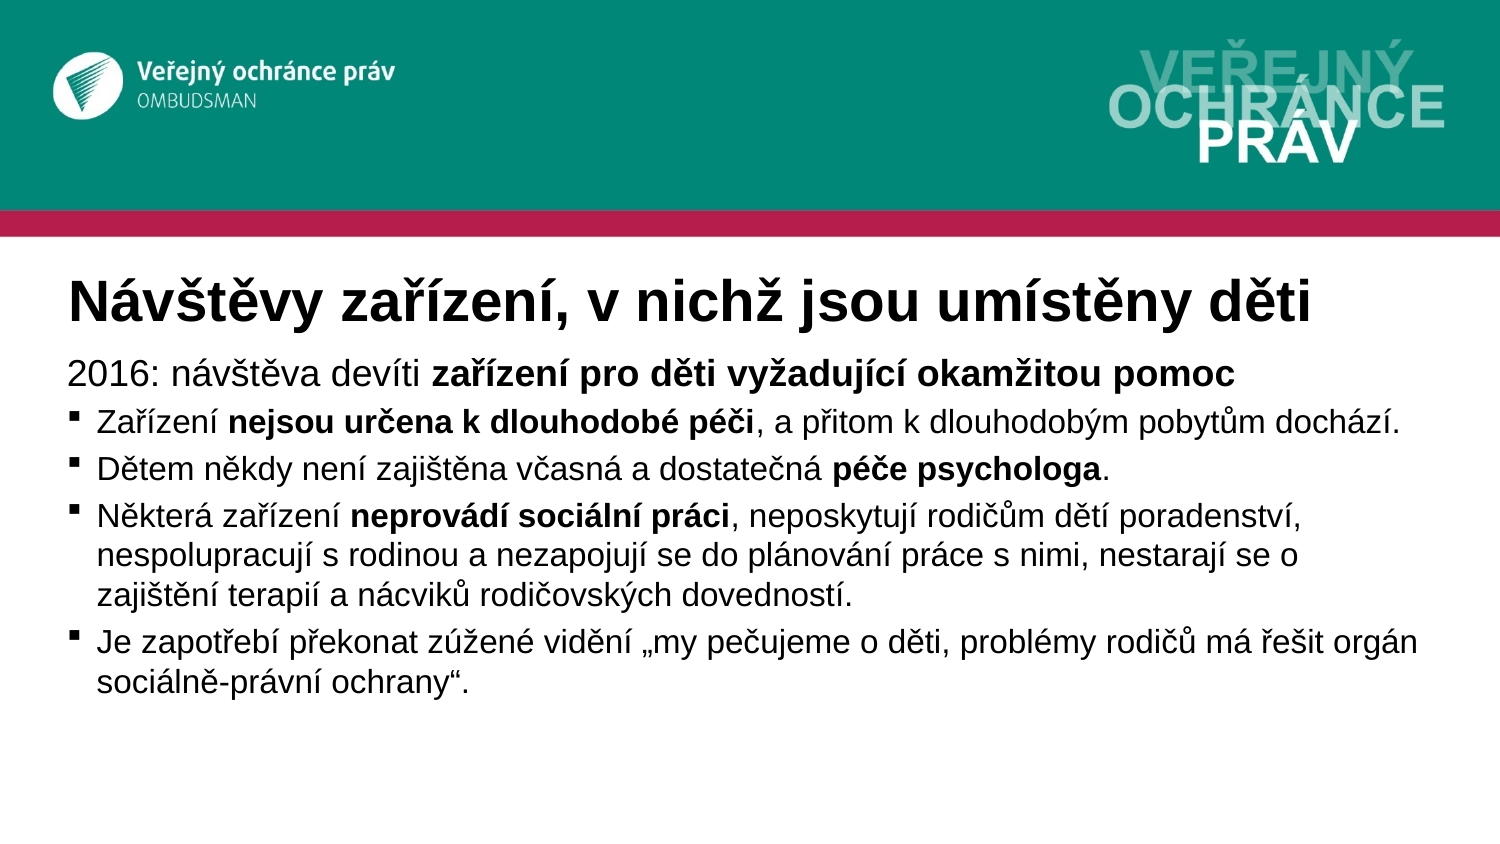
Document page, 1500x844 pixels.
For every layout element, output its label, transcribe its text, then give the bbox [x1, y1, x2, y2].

title Návštěvy zařízení, v nichž jsou umístěny děti [53, 256, 1404, 340]
picture [0, 0, 1500, 799]
list 2016: návštěva devíti zařízení pro děti vyžadující okamžitou pomoc Zařízení nejsou určena k dlouhodobé péči, a přitom k dlouhodobým pobytům dochází. Dětem někdy není zajištěna včasná a dostatečná péče psychologa. Některá zařízení neprovádí sociální práci, neposkytují rodičům dětí poradenství, nespolupracují s rodinou a nezapojují se do plánování práce s nimi, nestarají se o zajištění terapií a nácviků rodičovských dovedností. Je zapotřebí překonat zúžené vidění „my pečujeme o děti, problémy rodičů má řešit orgán sociálně-právní ochrany“. [51, 341, 1446, 753]
